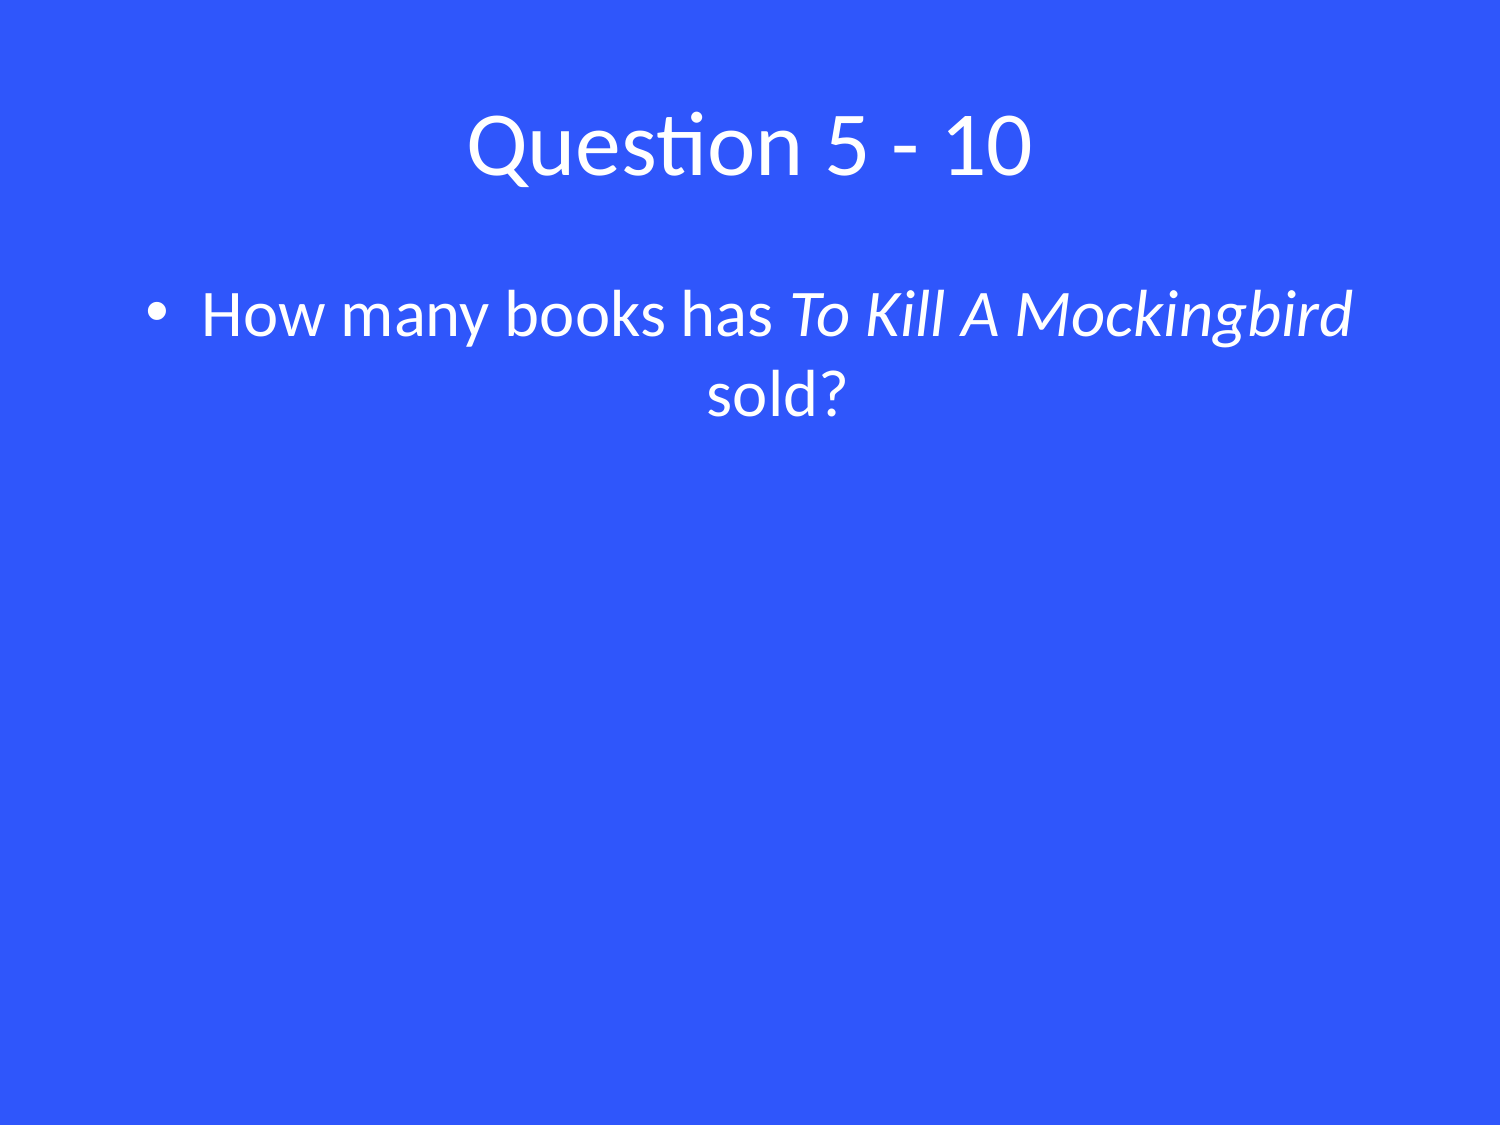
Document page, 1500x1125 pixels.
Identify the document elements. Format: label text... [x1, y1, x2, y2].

title Question 5 - 10 [74, 44, 1426, 233]
list How many books has To Kill A Mockingbird sold? [74, 262, 1426, 1006]
